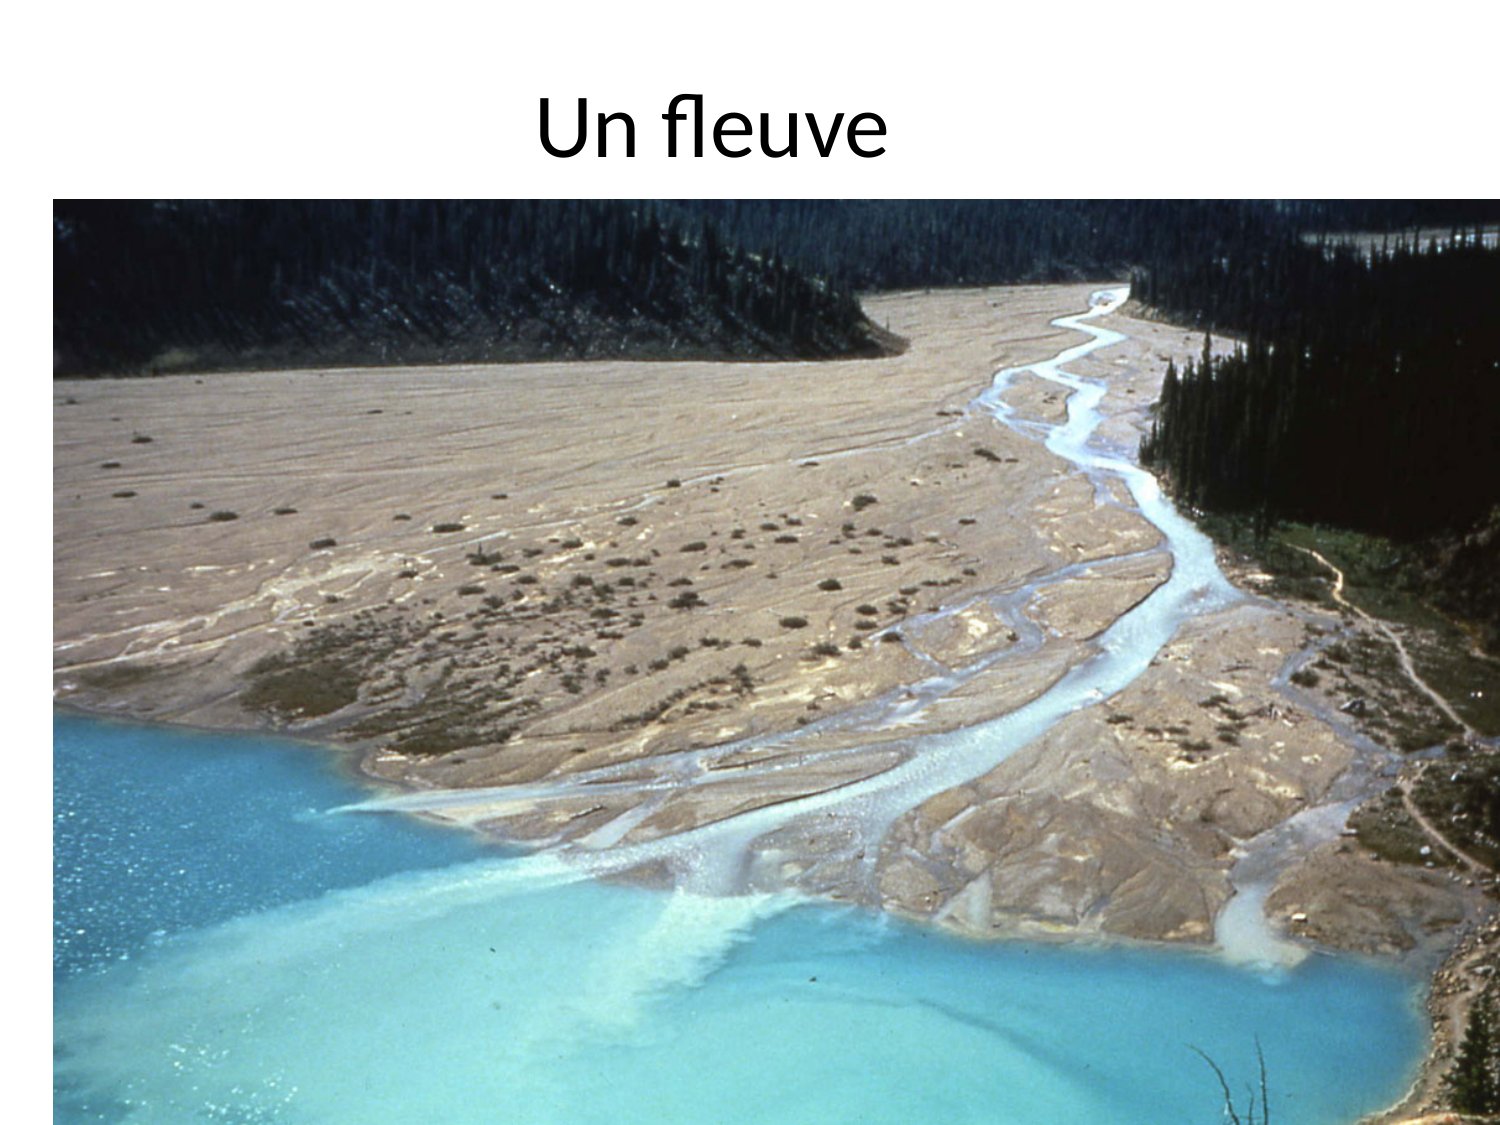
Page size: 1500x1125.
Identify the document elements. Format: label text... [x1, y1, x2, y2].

picture [52, 199, 1500, 1125]
title Un fleuve [75, 0, 1350, 199]
